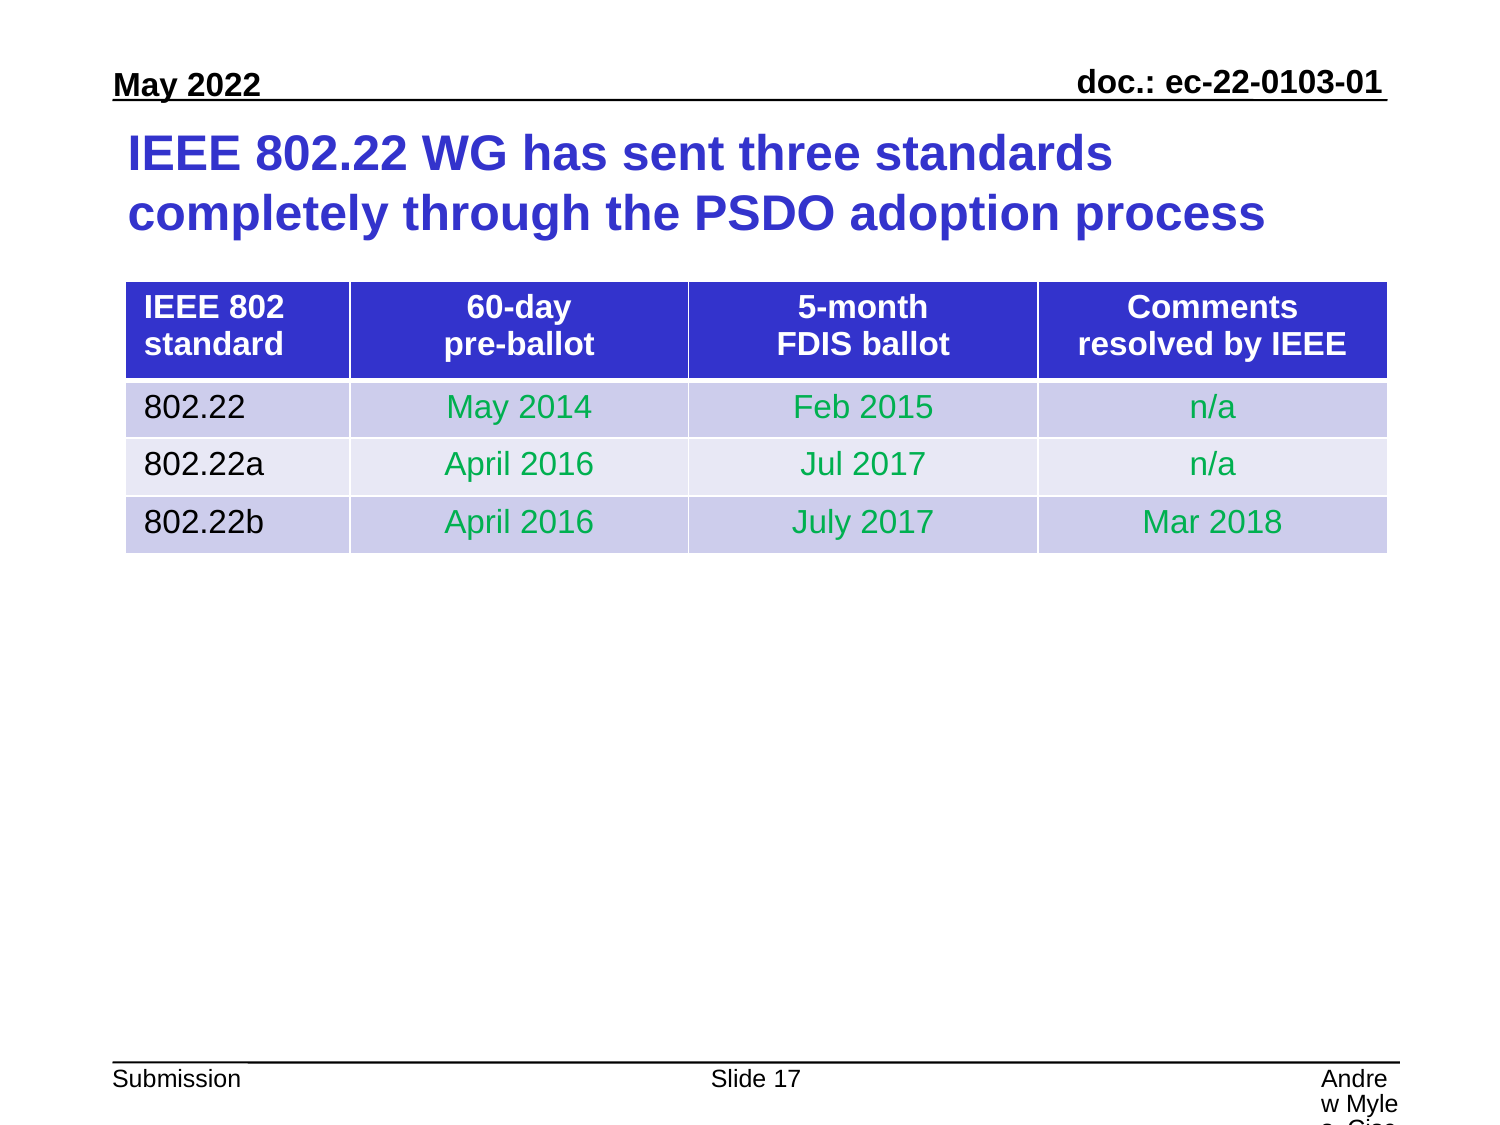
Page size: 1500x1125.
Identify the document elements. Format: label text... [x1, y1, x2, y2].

table_header 60-day pre-ballot [351, 282, 688, 378]
table_cell n/a [1039, 383, 1387, 437]
table_cell Feb 2015 [689, 383, 1037, 437]
slide_number Slide 17 [709, 1061, 803, 1093]
table_cell May 2014 [351, 383, 688, 437]
table_cell 802.22a [126, 439, 349, 495]
table_cell April 2016 [351, 439, 688, 495]
table_cell July 2017 [689, 497, 1037, 553]
table_cell Jul 2017 [689, 439, 1037, 495]
table_cell Mar 2018 [1039, 497, 1387, 553]
title IEEE 802.22 WG has sent three standards completely through the PSDO adoption process [112, 112, 1388, 288]
table_cell 802.22b [126, 497, 349, 553]
table_header Comments resolved by IEEE [1039, 282, 1387, 378]
footer Andrew Myles, Cisco [1320, 1061, 1402, 1093]
table_header 5-month FDIS ballot [689, 282, 1037, 378]
table_cell April 2016 [351, 497, 688, 553]
table_cell 802.22 [126, 383, 349, 437]
table_cell n/a [1039, 439, 1387, 495]
table_header IEEE 802 standard [126, 282, 349, 378]
